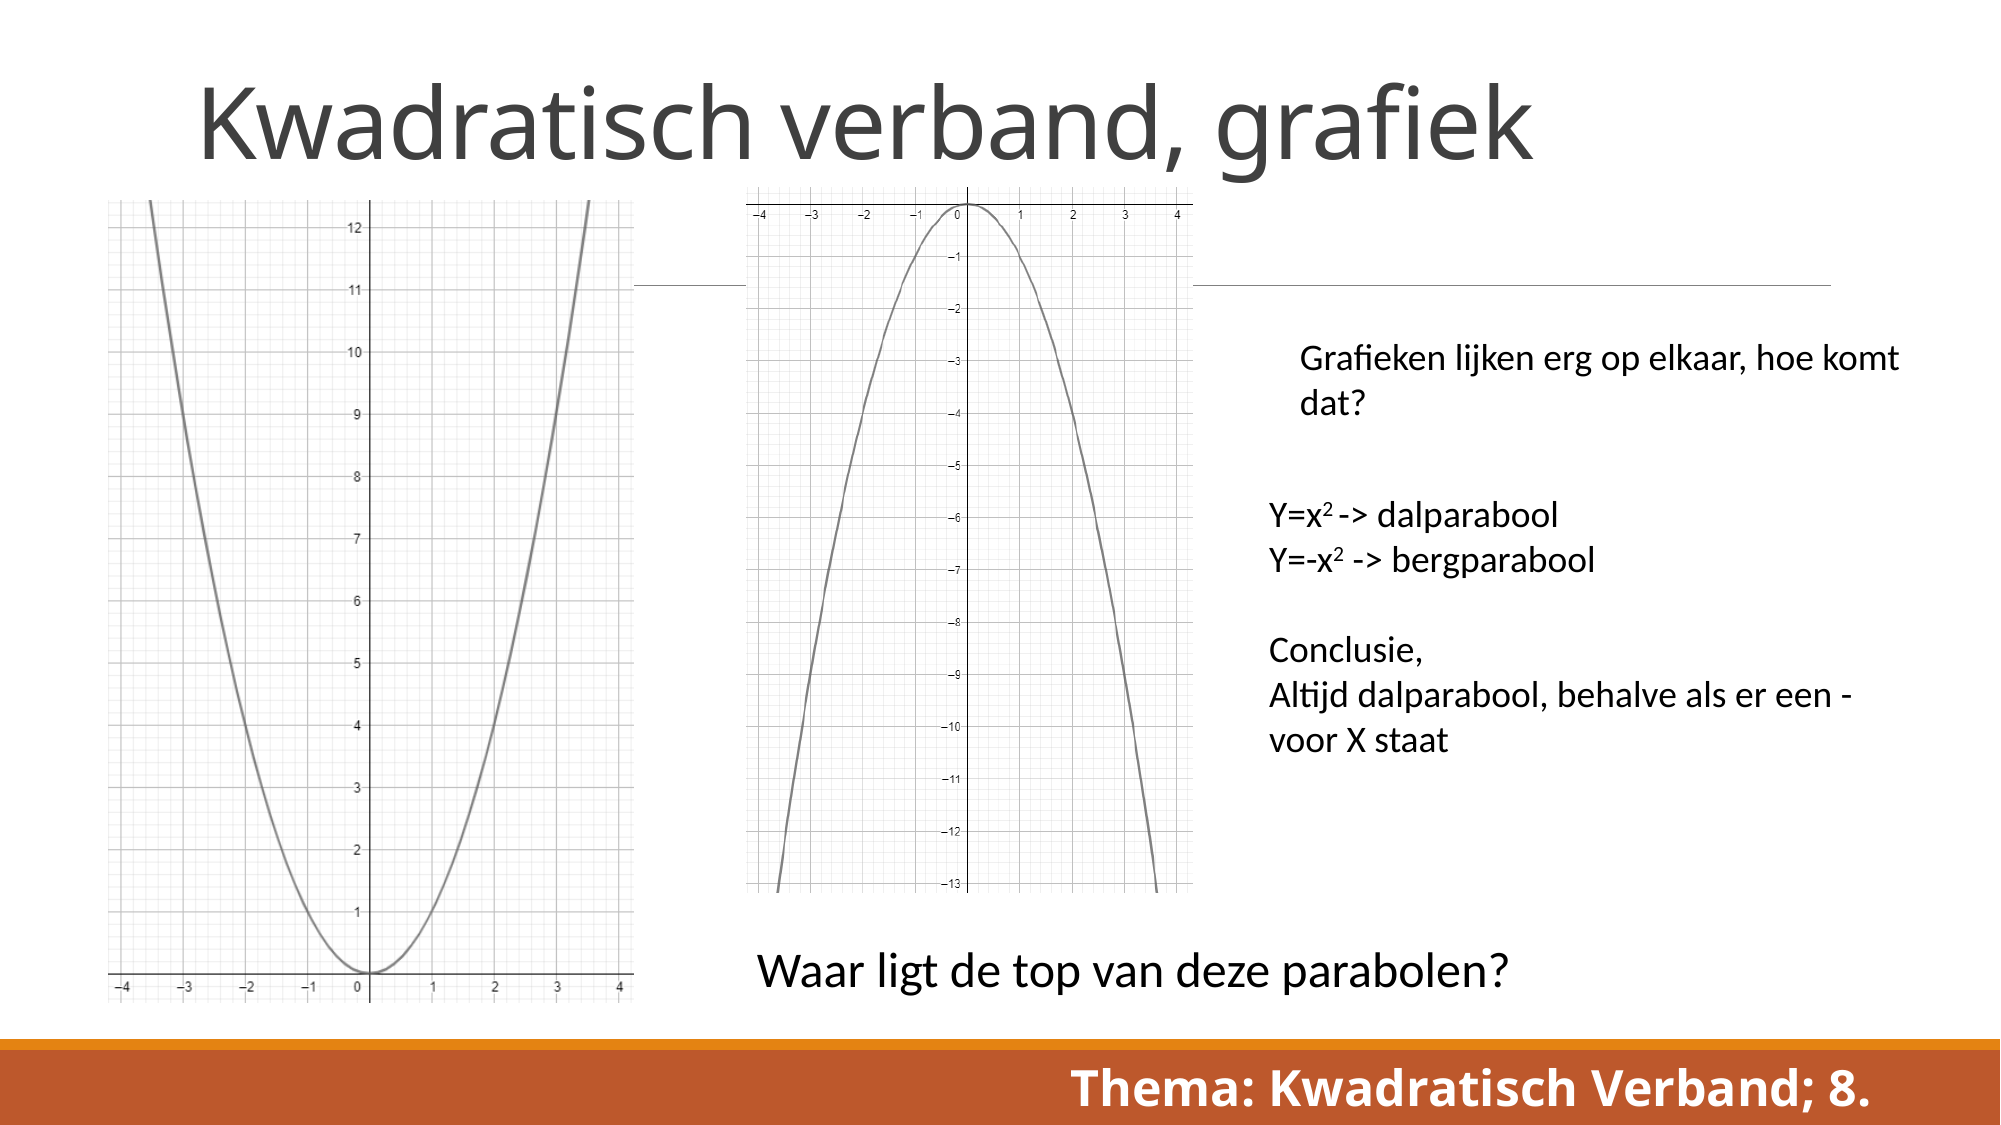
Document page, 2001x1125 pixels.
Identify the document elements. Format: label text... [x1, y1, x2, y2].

text_box Grafieken lijken erg op elkaar, hoe komt dat? [1285, 326, 1933, 431]
title Kwadratisch verband, grafiek [180, 47, 1830, 188]
text_box Waar ligt de top van deze parabolen? [742, 930, 1526, 1006]
picture [108, 200, 635, 1004]
picture [745, 187, 1193, 894]
text_box Y=x2 -> dalparabool Y=-x2 -> bergparabool Conclusie, Altijd dalparabool, behalve als er een - voor X staat [1254, 482, 1933, 768]
text_box Thema: Kwadratisch Verband; 8. Formule/grafiek [957, 1049, 1985, 1125]
